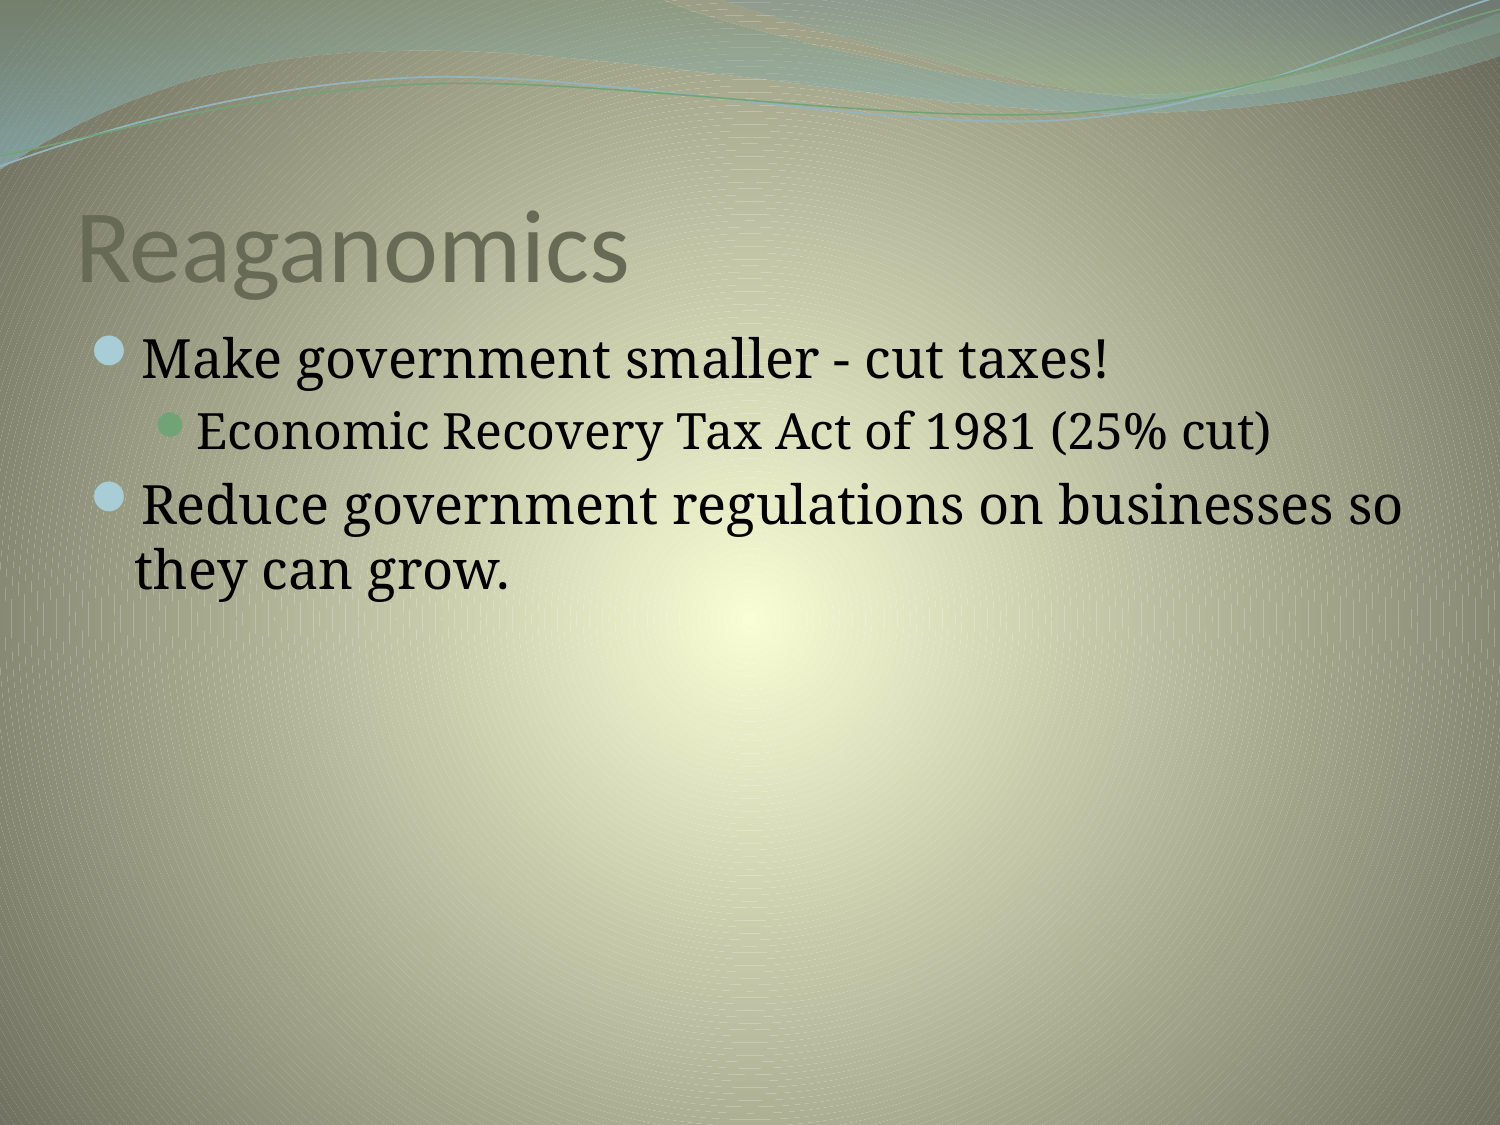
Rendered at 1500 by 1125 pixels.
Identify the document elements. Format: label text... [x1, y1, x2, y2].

title Reaganomics [75, 115, 1425, 303]
list Make government smaller - cut taxes! Economic Recovery Tax Act of 1981 (25% cut) Reduce government regulations on businesses so they can grow. [75, 317, 1425, 1038]
